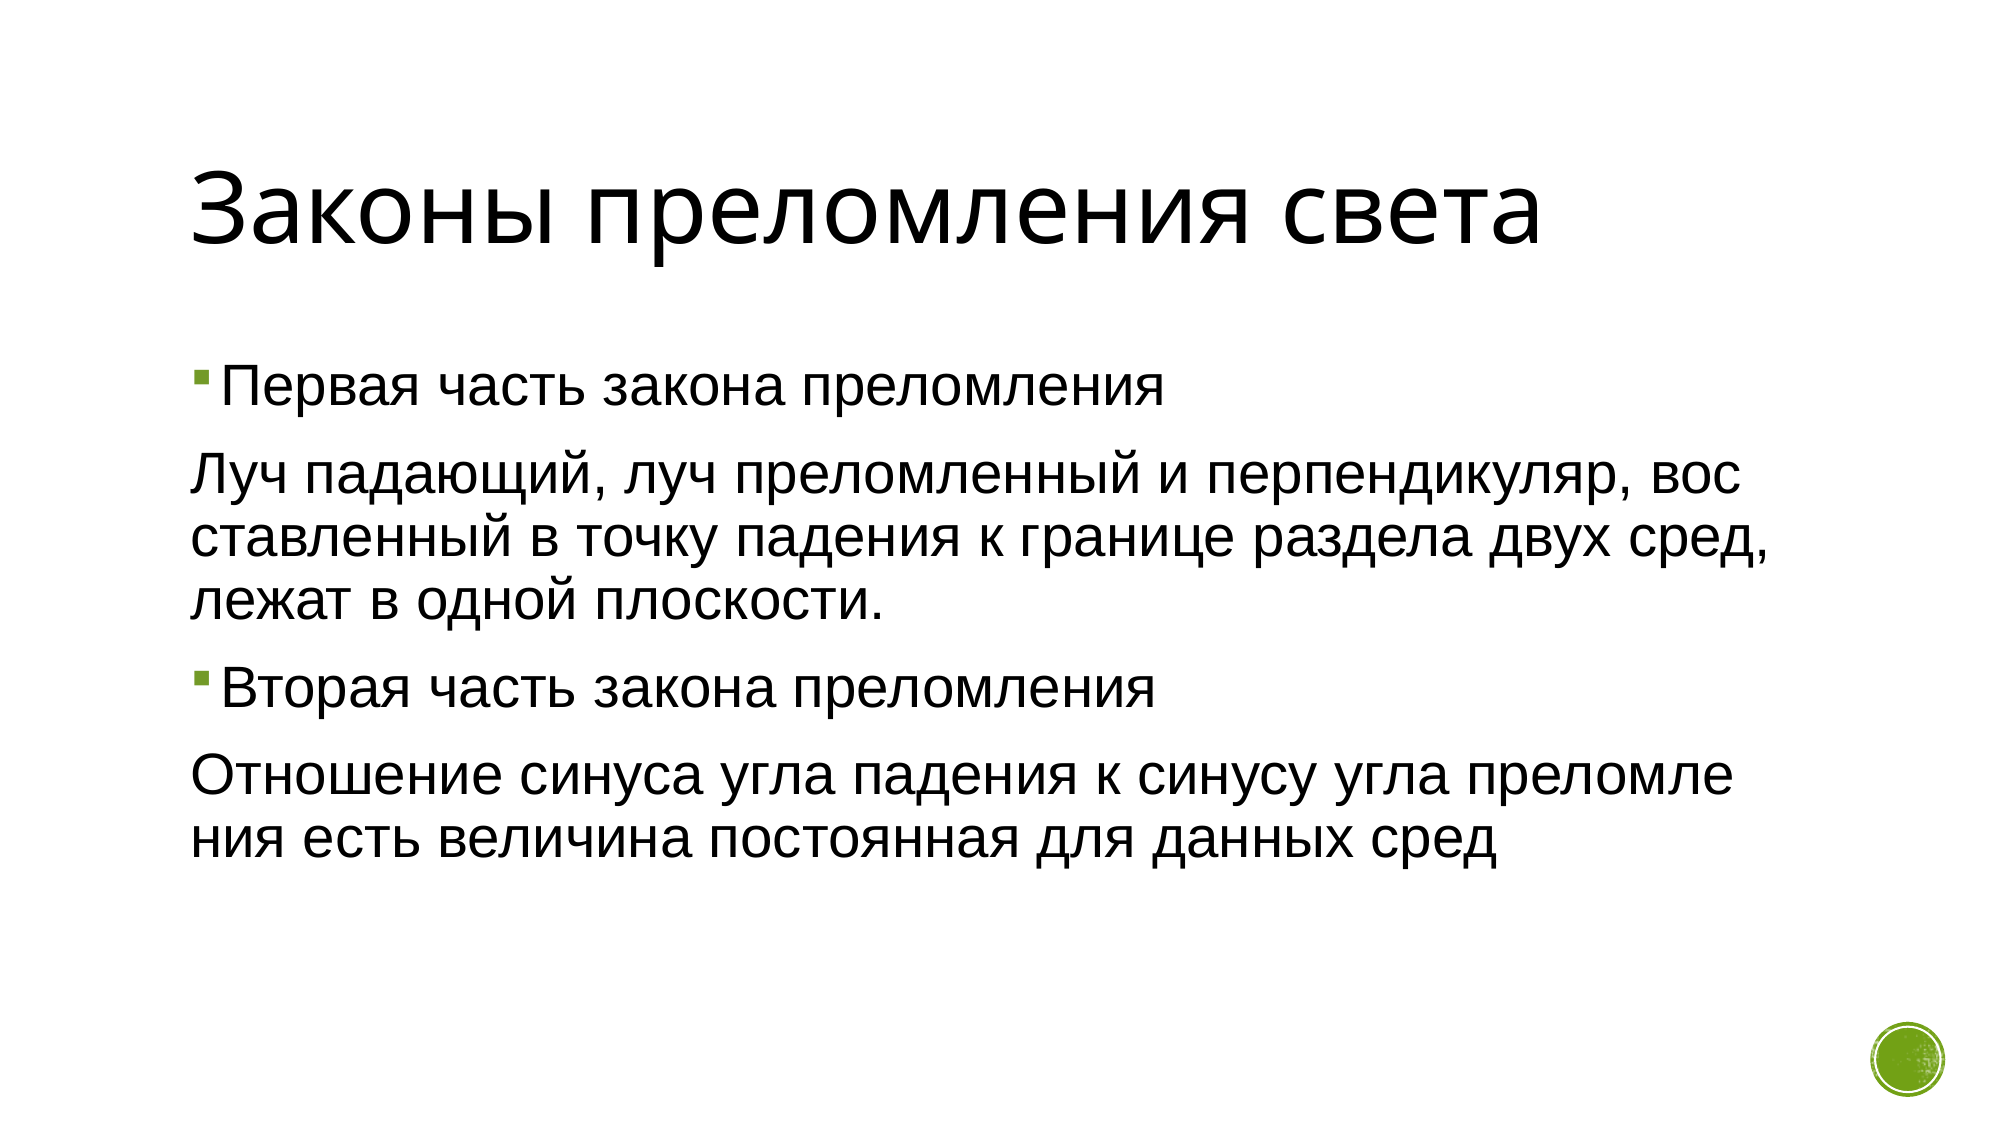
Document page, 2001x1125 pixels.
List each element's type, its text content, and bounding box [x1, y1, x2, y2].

title Законы преломления света [175, 79, 1826, 344]
list Пер­вая часть за­ко­на пре­лом­ле­ния Луч па­да­ю­щий, луч пре­лом­лен­ный и пер­пен­ди­ку­ляр, вос­став­лен­ный в точку па­де­ния к гра­ни­це раз­де­ла двух сред, лежат в одной плос­ко­сти. Вто­рая часть за­ко­на пре­лом­ле­ния От­но­ше­ние си­ну­са угла па­де­ния к си­ну­су угла пре­лом­ле­ния есть ве­ли­чи­на по­сто­ян­ная для дан­ных сред [175, 348, 1826, 1013]
